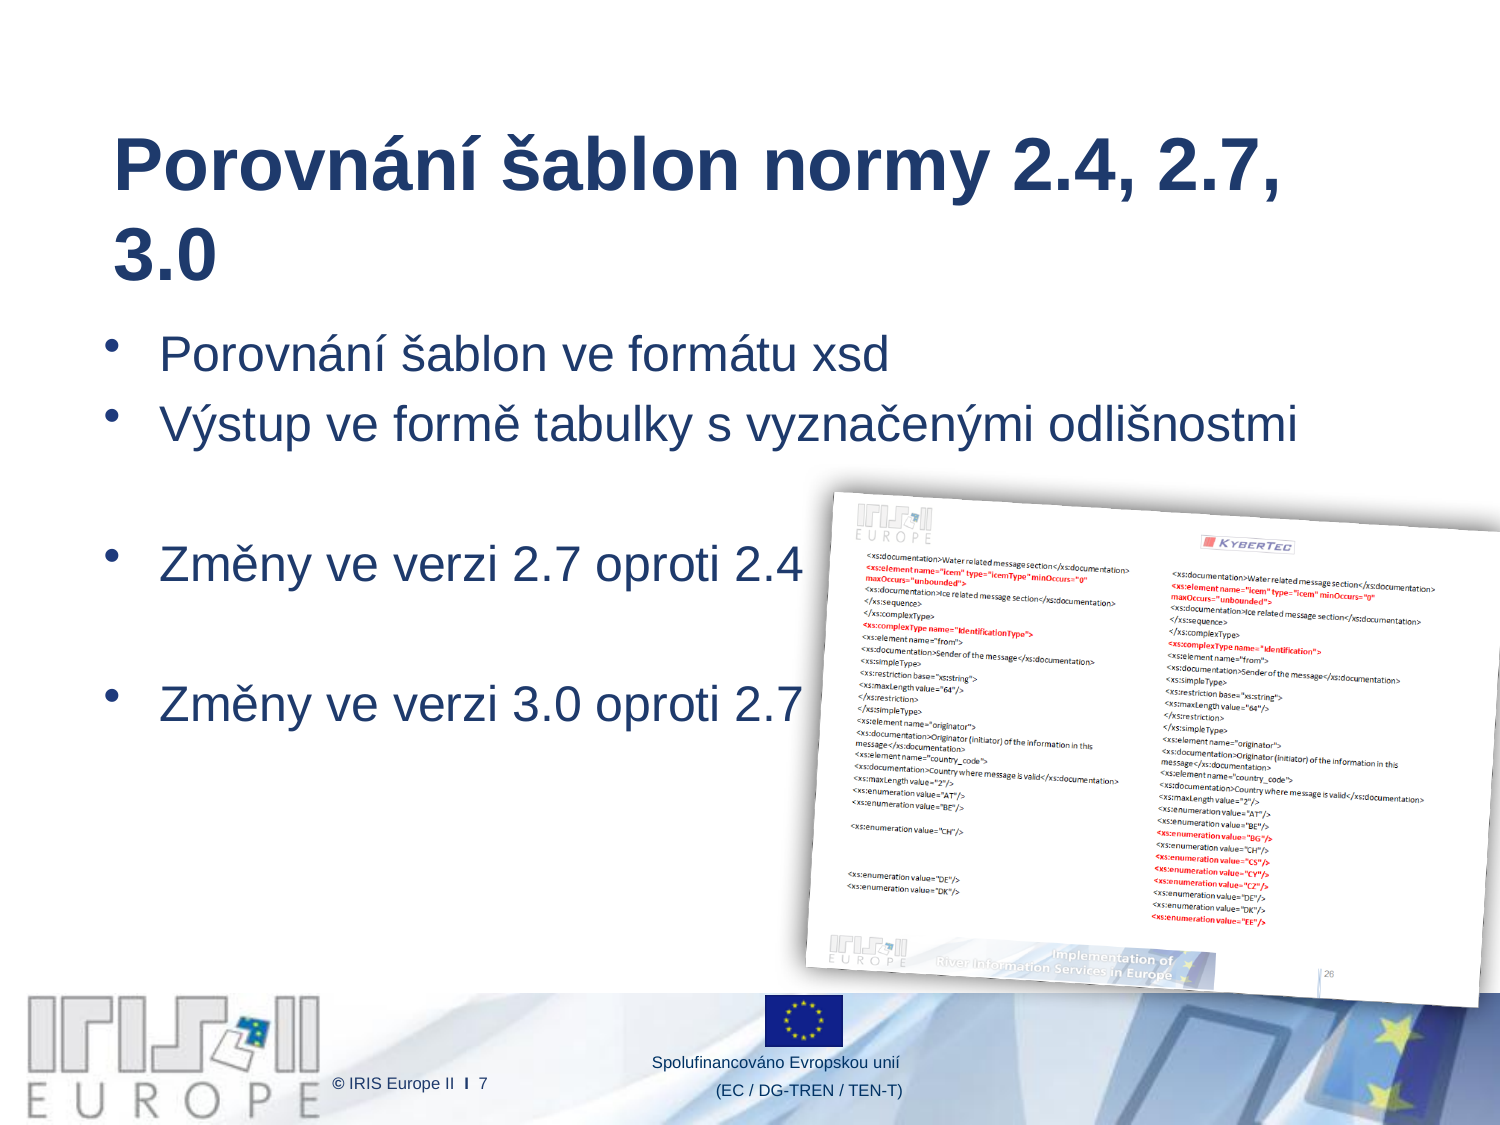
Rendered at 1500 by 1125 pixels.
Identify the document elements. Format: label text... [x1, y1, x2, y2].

list Porovnání šablon ve formátu xsd Výstup ve formě tabulky s vyznačenými odlišnostmi Změny ve verzi 2.7 oproti 2.4 Změny ve verzi 3.0 oproti 2.7 [88, 314, 1388, 965]
title Porovnání šablon normy 2.4, 2.7, 3.0 [98, 152, 1398, 260]
picture [0, 511, 1500, 1125]
